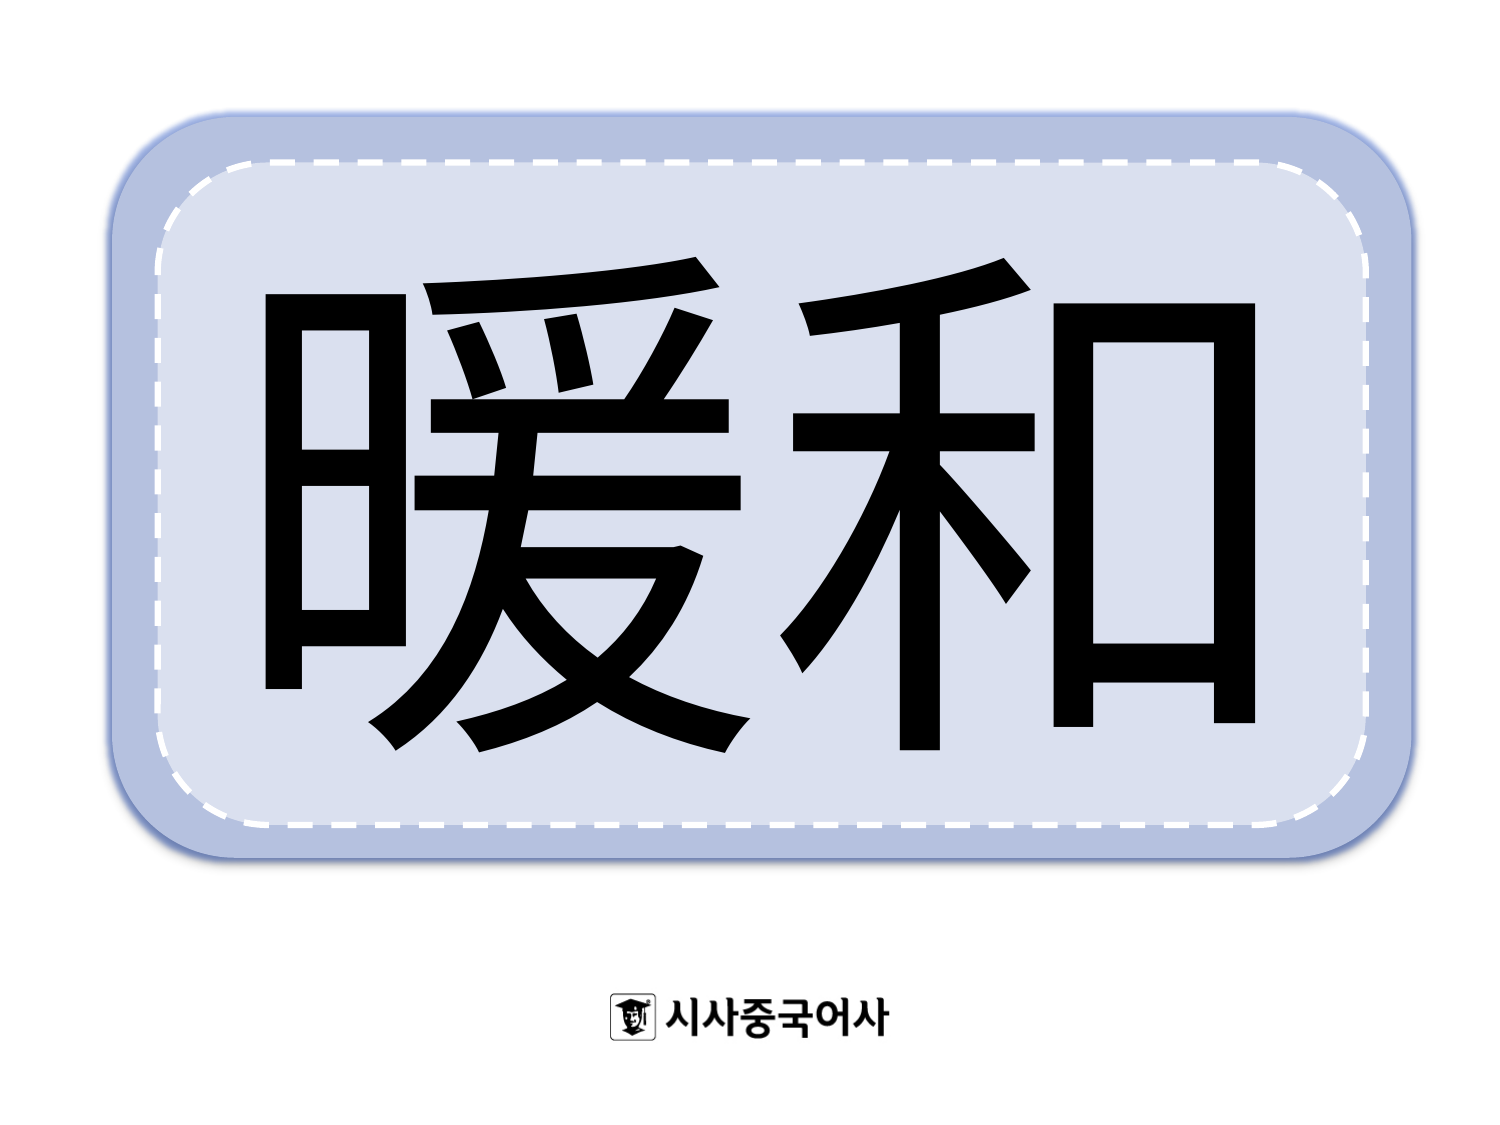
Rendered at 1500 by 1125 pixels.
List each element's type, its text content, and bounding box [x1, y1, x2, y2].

text_box 暖和 [162, 160, 1371, 824]
picture [602, 987, 898, 1047]
